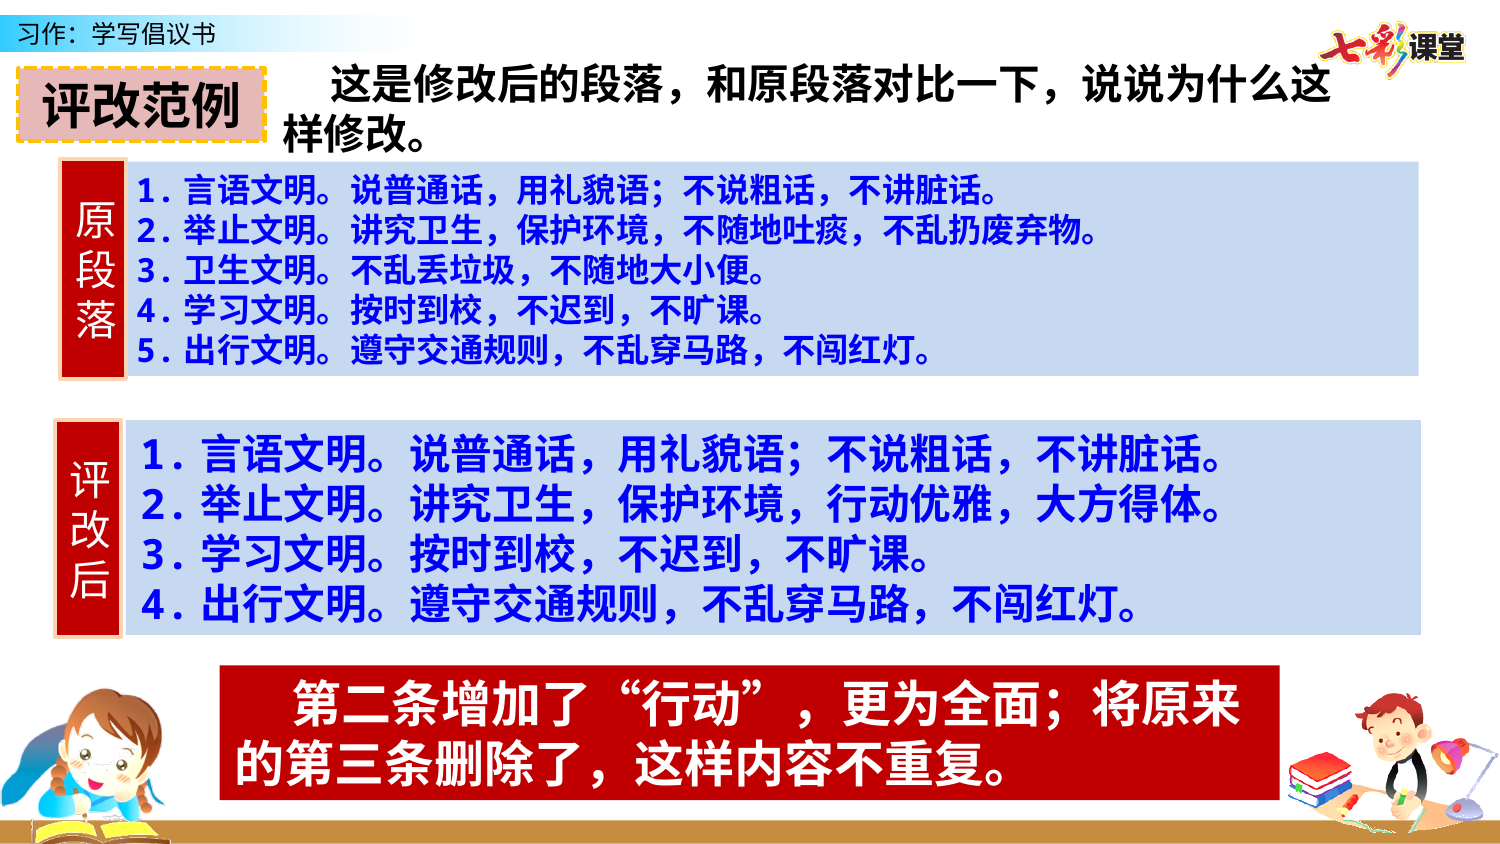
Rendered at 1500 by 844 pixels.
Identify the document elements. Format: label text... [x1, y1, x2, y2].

picture [0, 648, 180, 844]
text_box 第二条增加了“行动”，更为全面；将原来的第三条删除了，这样内容不重复。 [219, 665, 1280, 801]
text_box 原段落 [58, 157, 128, 381]
text_box 1.言语文明。说普通话，用礼貌语；不说粗话，不讲脏话。 2.举止文明。讲究卫生，保护环境，不随地吐痰，不乱扔废弃物。 3.卫生文明。不乱丢垃圾，不随地大小便。 4.学习文明。按时到校，不迟到，不旷课。 5.出行文明。遵守交通规则，不乱穿马路，不闯红灯。 [128, 161, 1419, 376]
text_box 1.言语文明。说普通话，用礼貌语；不说粗话，不讲脏话。 2.举止文明。讲究卫生，保护环境，行动优雅，大方得体。 3.学习文明。按时到校，不迟到，不旷课。 4.出行文明。遵守交通规则，不乱穿马路，不闯红灯。 [125, 420, 1421, 635]
text_box 这是修改后的段落，和原段落对比一下，说说为什么这样修改。 [267, 50, 1357, 165]
picture [1316, 20, 1468, 80]
text_box 评改范例 [16, 66, 267, 143]
picture [1284, 648, 1500, 844]
text_box 评改后 [53, 418, 123, 639]
